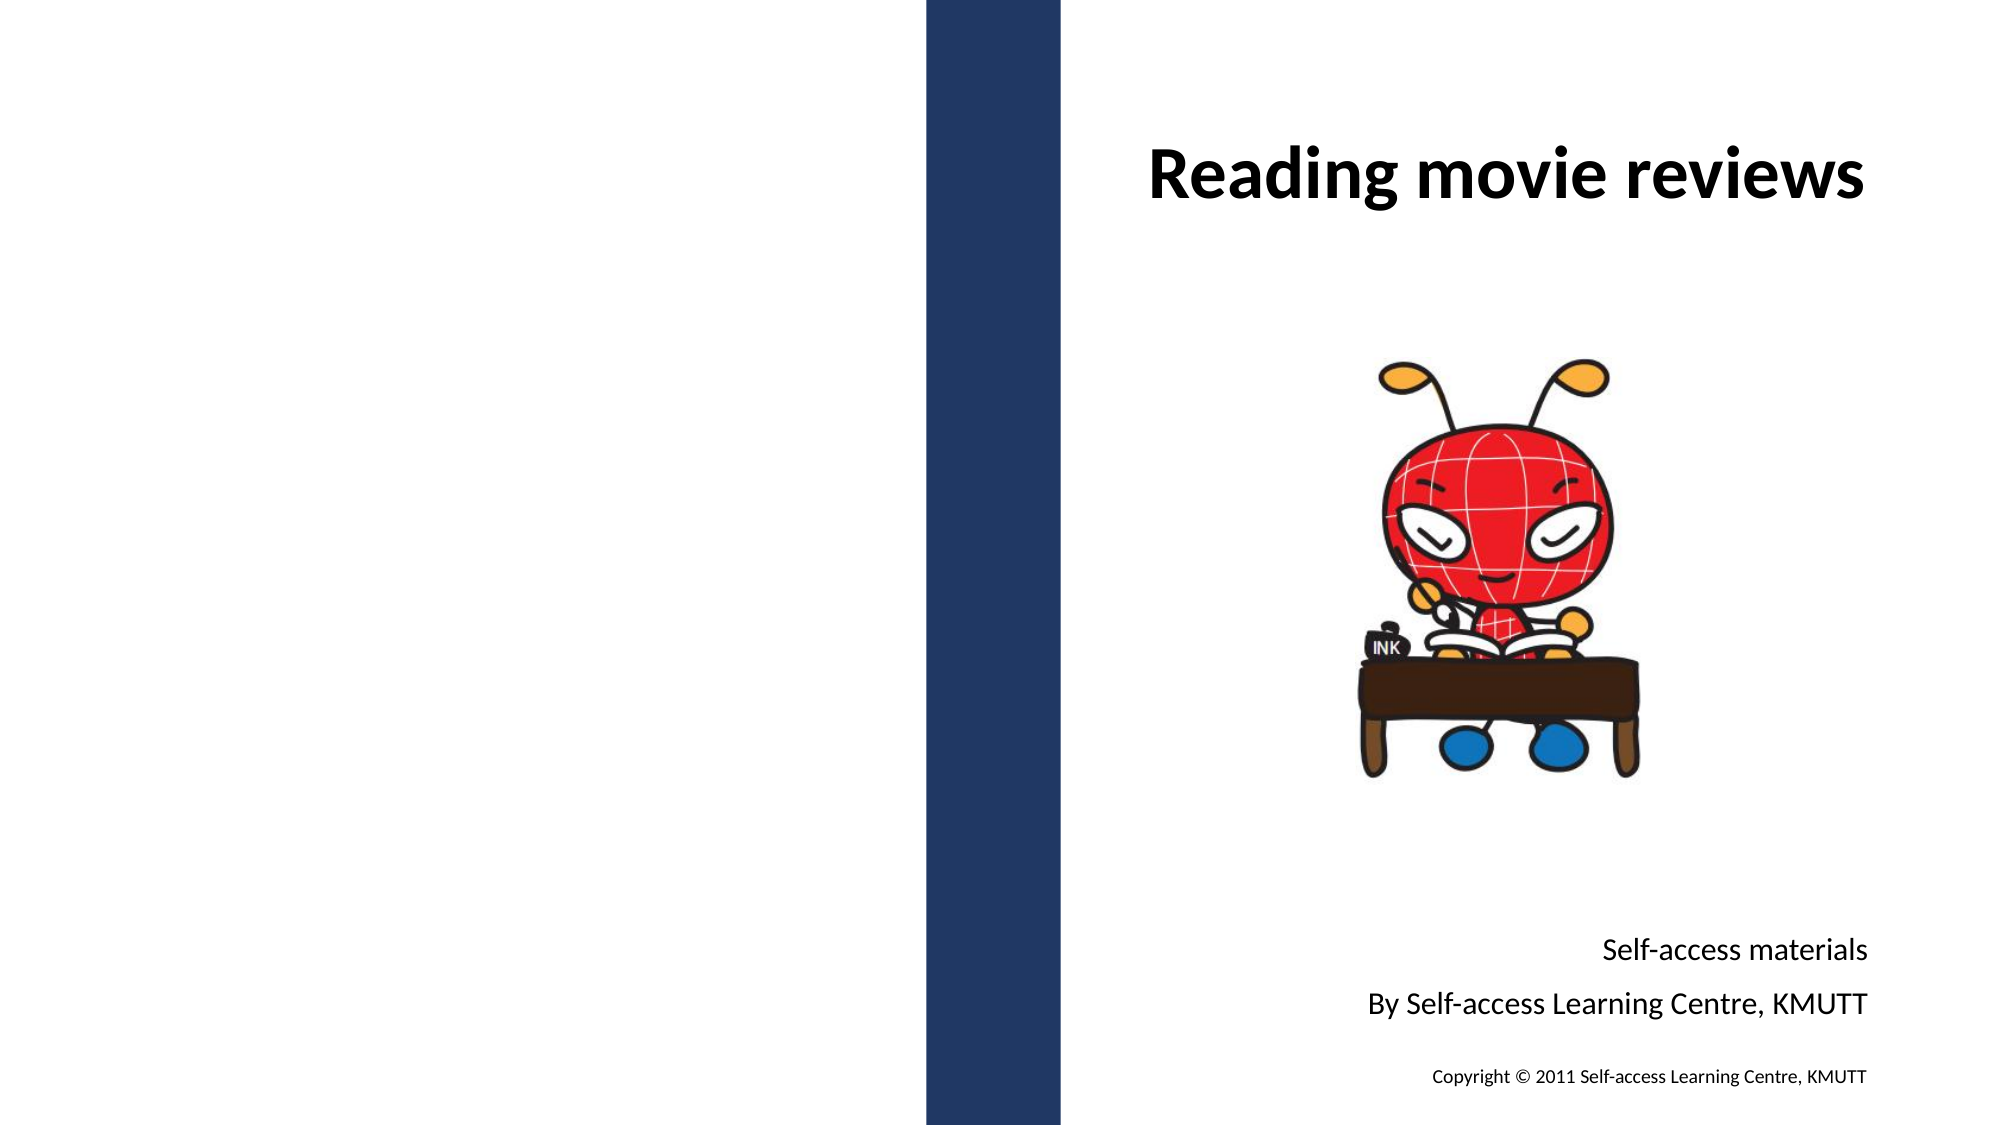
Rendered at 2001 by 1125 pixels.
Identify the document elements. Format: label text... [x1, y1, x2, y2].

picture [1355, 357, 1650, 786]
text_box Self-access materials By Self-access Learning Centre, KMUTT [1130, 920, 1885, 1029]
text_box [925, 0, 1062, 1125]
text_box Reading movie reviews [1130, 115, 1885, 222]
text_box Copyright © 2011 Self-access Learning Centre, KMUTT [1416, 1055, 1946, 1096]
